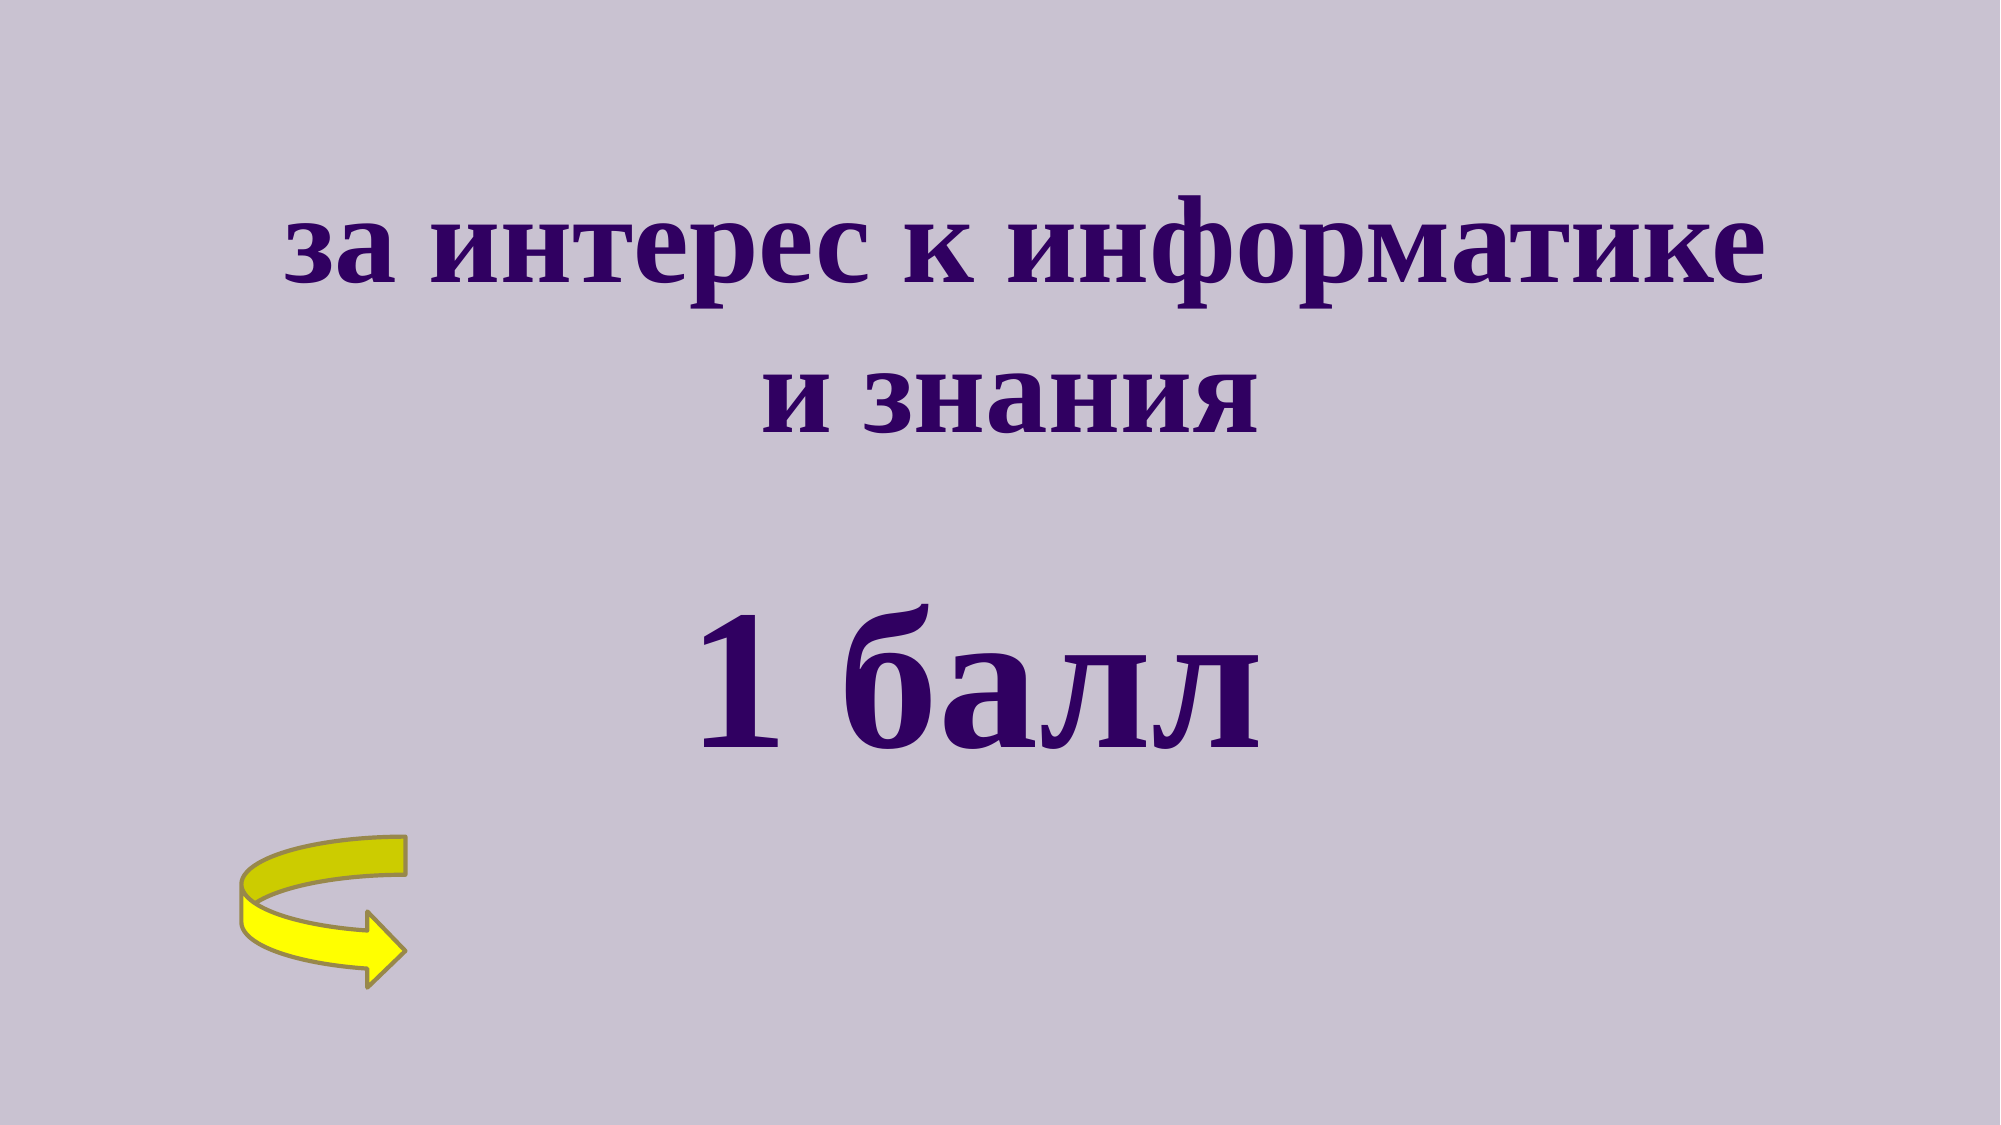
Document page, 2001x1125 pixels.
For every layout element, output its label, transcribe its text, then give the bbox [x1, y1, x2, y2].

text_box за интерес к информатике и знания 1 балл [105, 149, 1947, 795]
text_box [239, 834, 408, 990]
